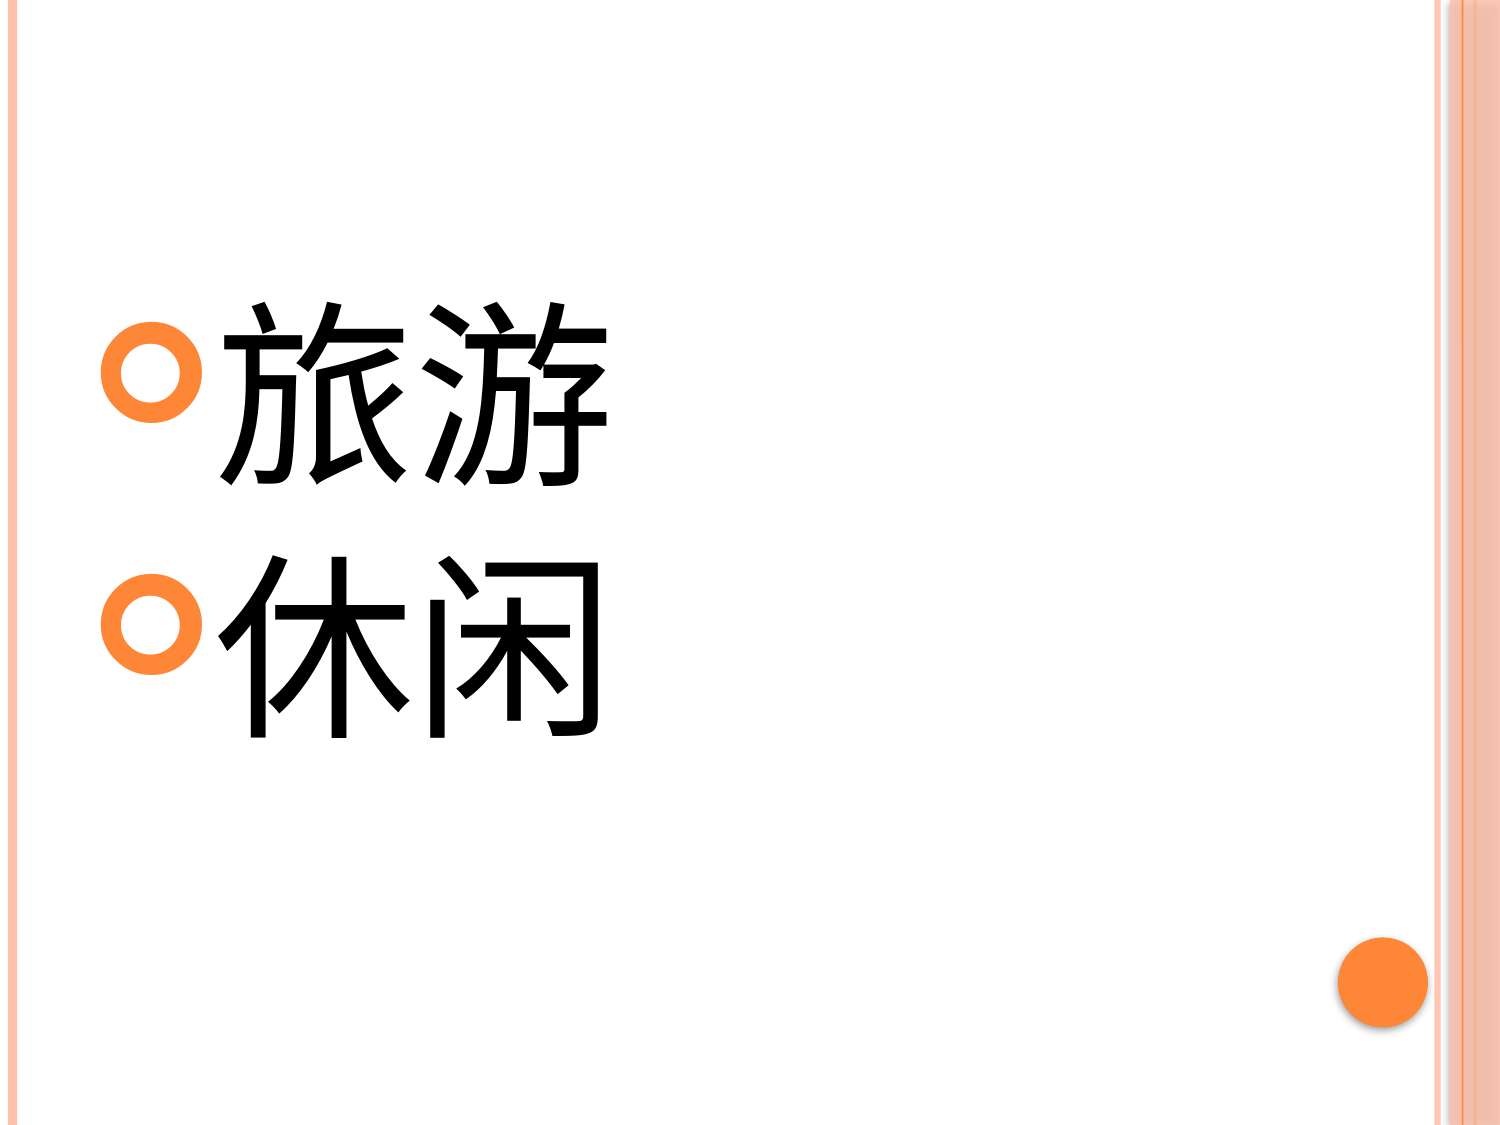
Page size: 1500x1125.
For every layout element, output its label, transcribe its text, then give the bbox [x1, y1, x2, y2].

list 旅游 休闲 [75, 262, 1300, 1062]
